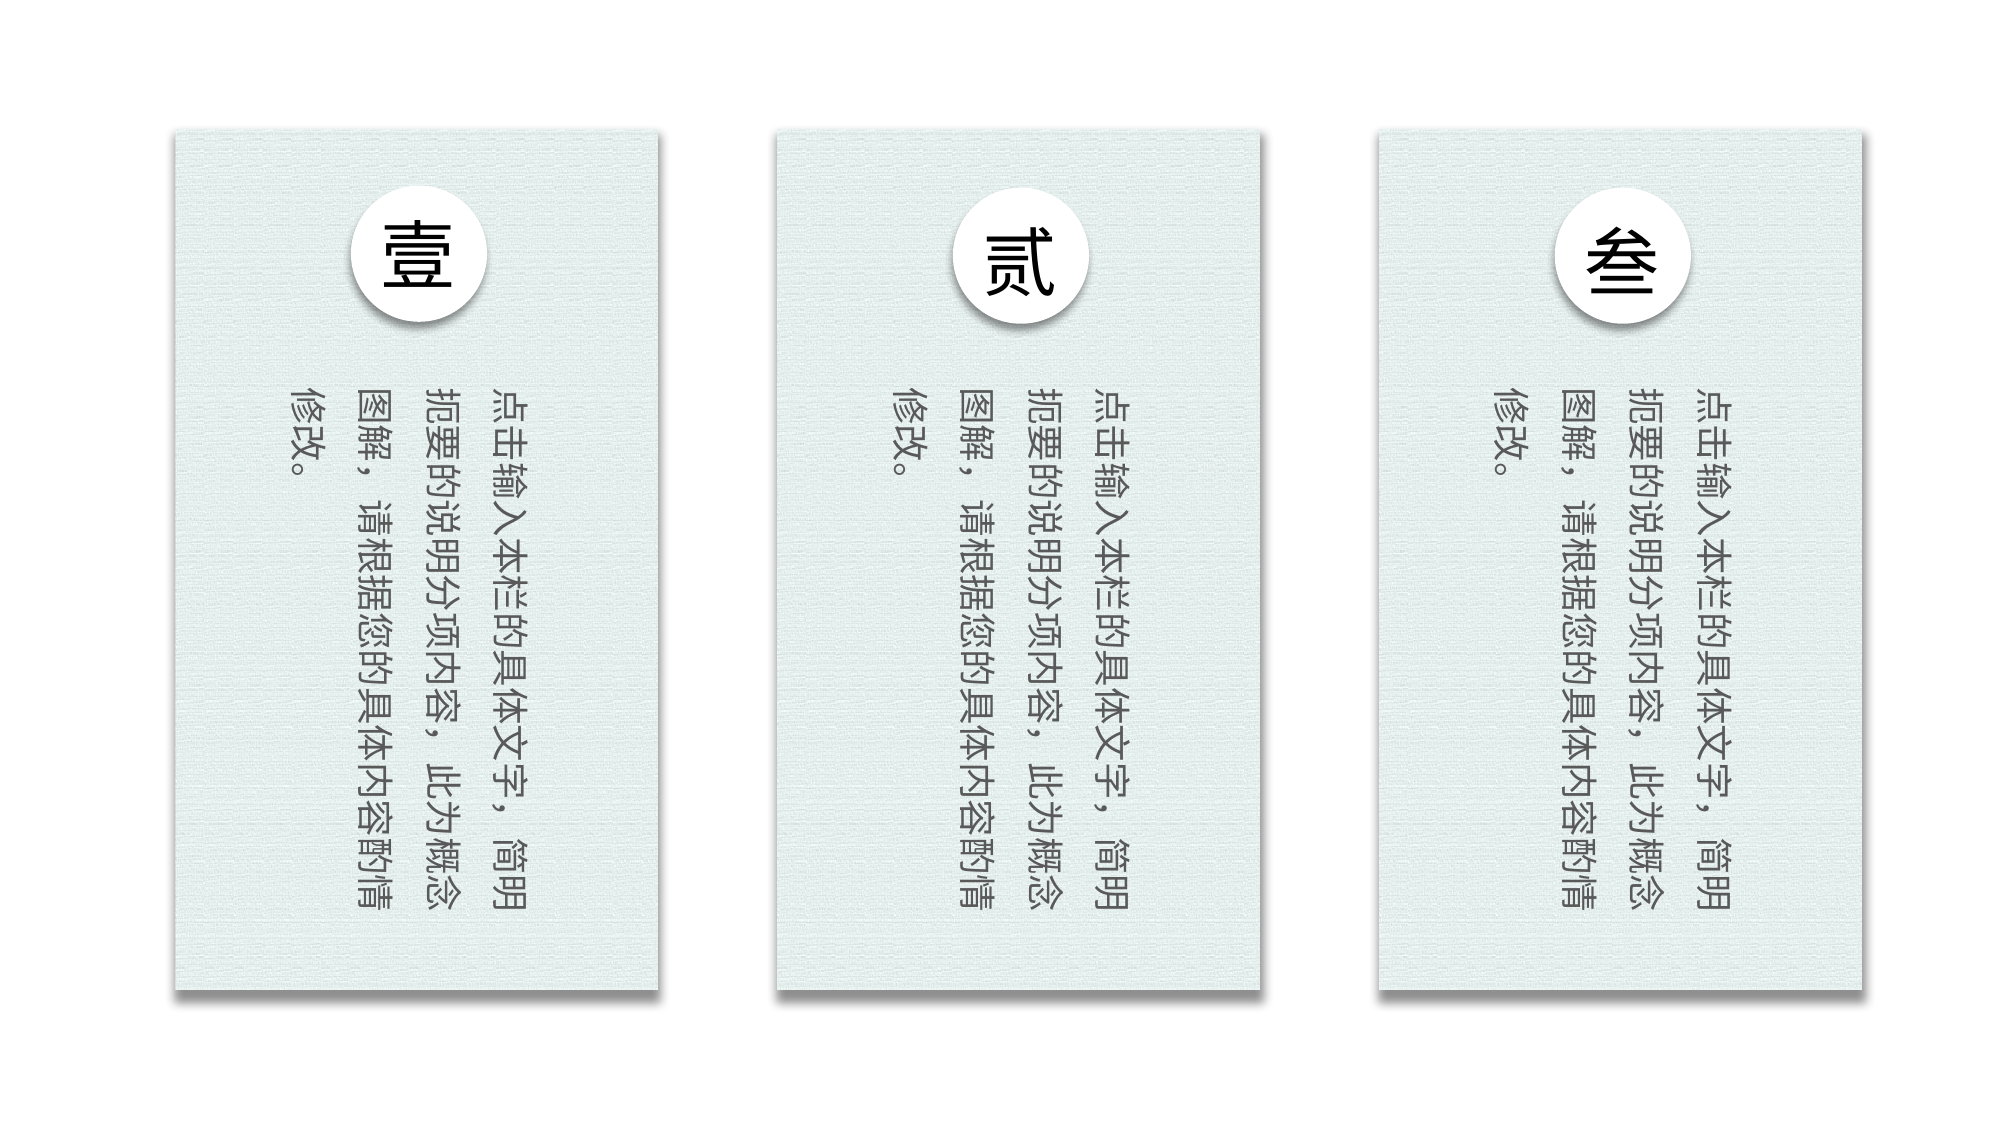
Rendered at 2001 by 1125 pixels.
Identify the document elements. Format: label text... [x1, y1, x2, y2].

text_box 点击输入本栏的具体文字，简明扼要的说明分项内容，此为概念图解，请根据您的具体内容酌情修改。 [261, 372, 564, 938]
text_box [952, 187, 1090, 324]
text_box 点击输入本栏的具体文字，简明扼要的说明分项内容，此为概念图解，请根据您的具体内容酌情修改。 [1464, 372, 1768, 938]
text_box 点击输入本栏的具体文字，简明扼要的说明分项内容，此为概念图解，请根据您的具体内容酌情修改。 [862, 372, 1166, 938]
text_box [1554, 187, 1691, 324]
text_box [174, 128, 659, 991]
text_box [1378, 128, 1863, 991]
text_box [776, 128, 1261, 991]
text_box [350, 185, 488, 322]
